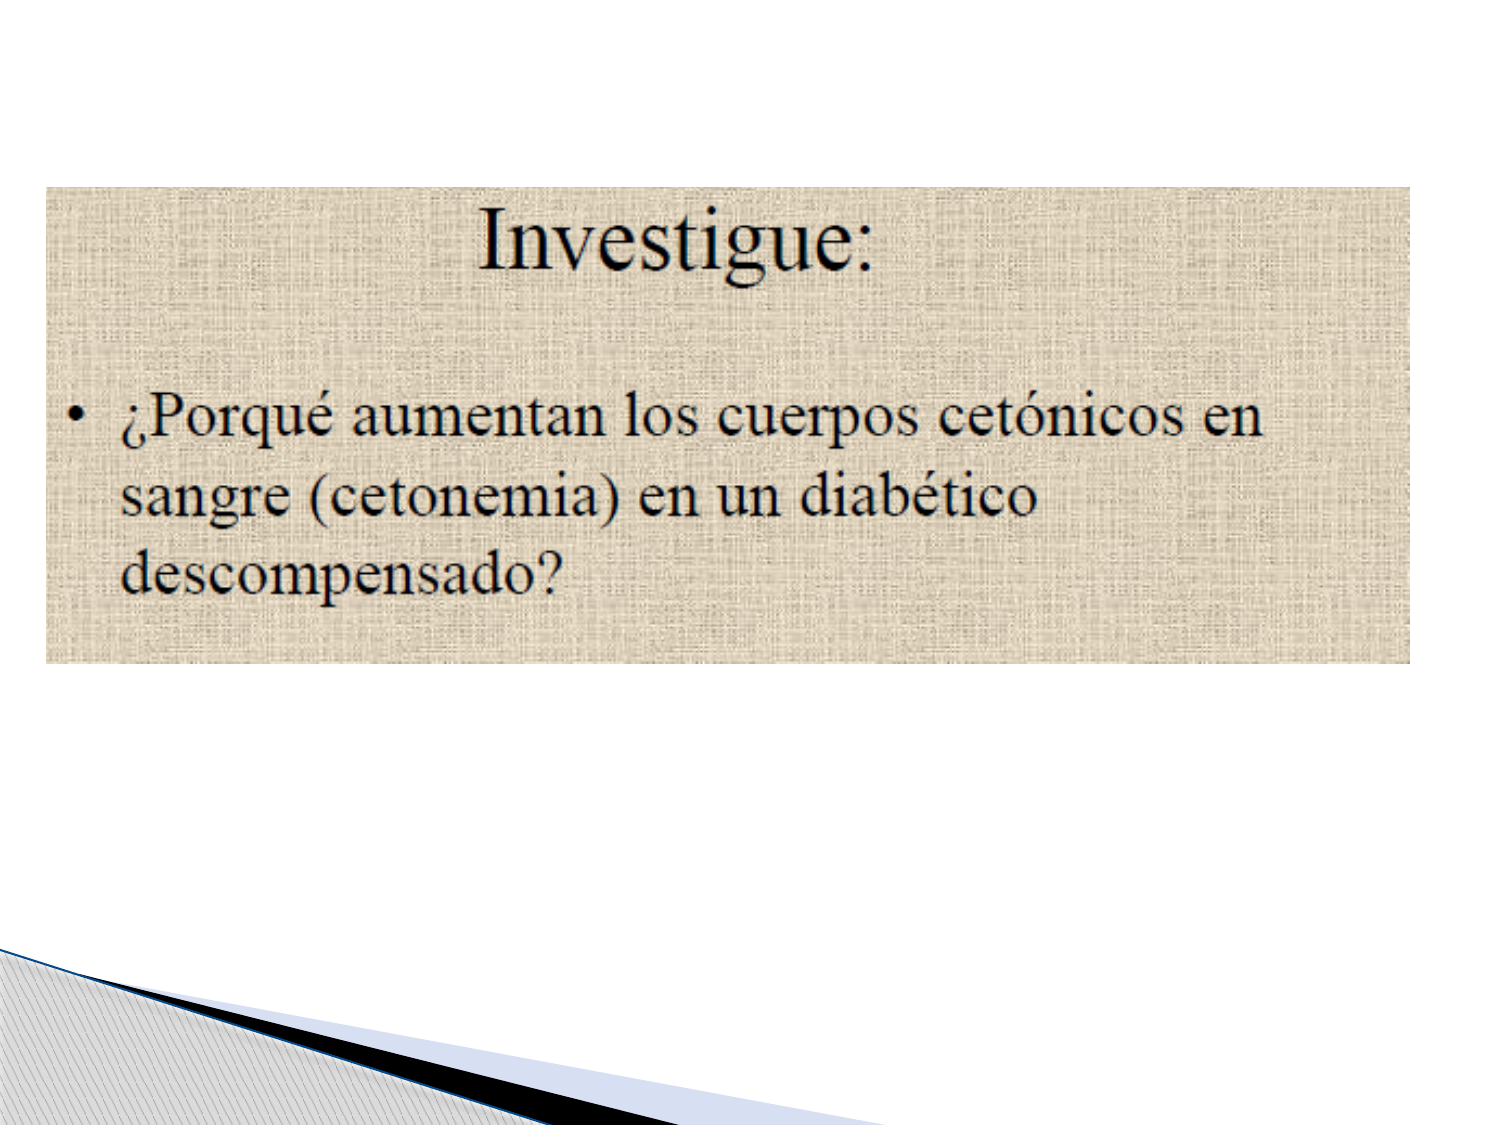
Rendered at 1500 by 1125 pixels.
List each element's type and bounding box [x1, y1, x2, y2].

picture [46, 187, 1410, 665]
